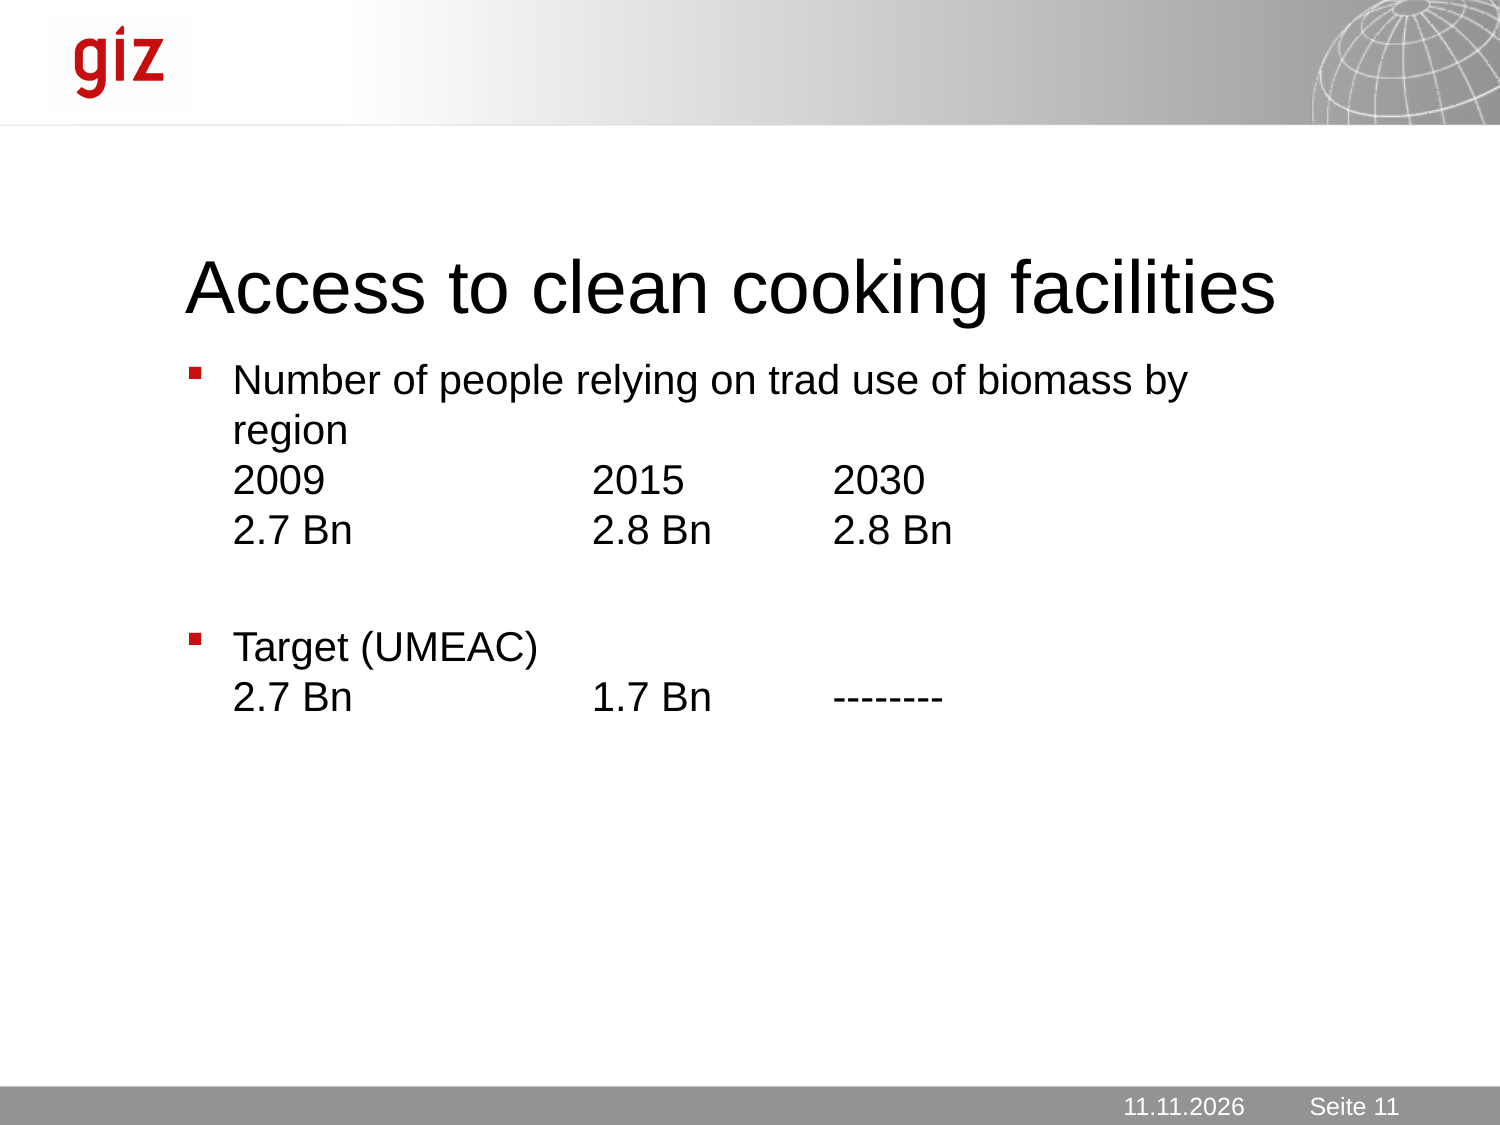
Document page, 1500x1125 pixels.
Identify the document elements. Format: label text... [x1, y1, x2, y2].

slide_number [1108, 1082, 1322, 1125]
list Number of people relying on trad use of biomass by region 2009 2015 2030 2.7 Bn 2.8 Bn 2.8 Bn Target (UMEAC) 2.7 Bn 1.7 Bn -------- [170, 345, 1325, 1021]
title Access to clean cooking facilities [170, 231, 1325, 334]
picture [1311, 0, 1500, 125]
picture [45, 12, 193, 111]
